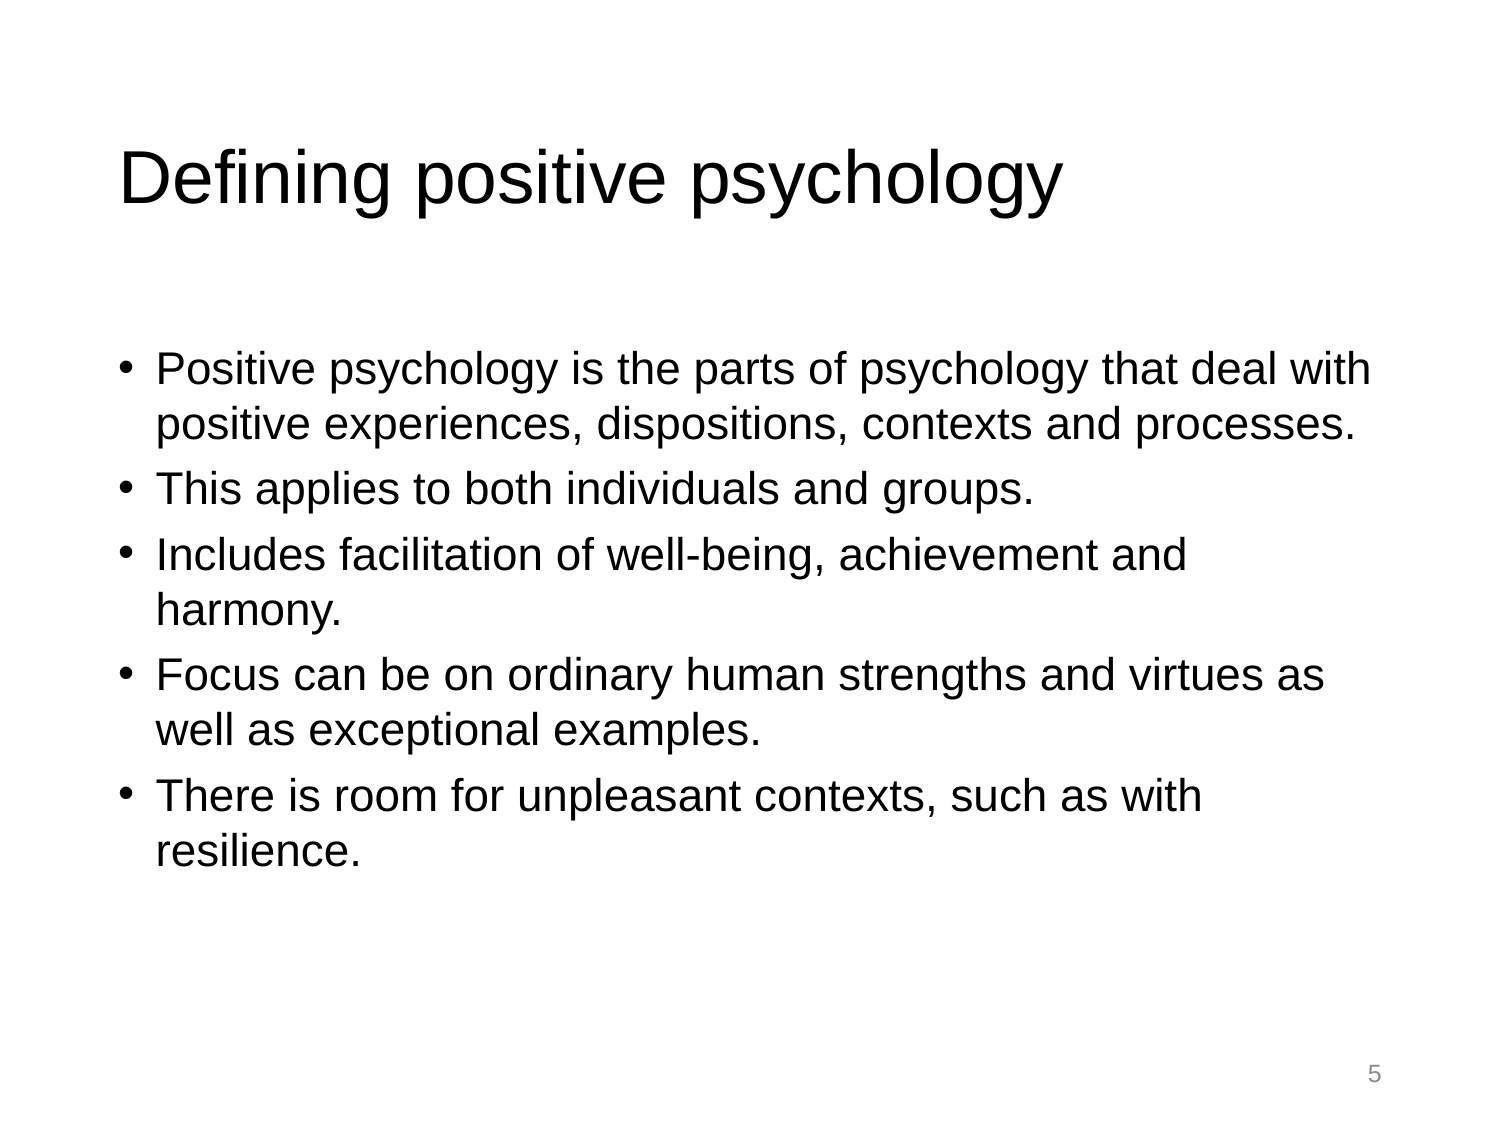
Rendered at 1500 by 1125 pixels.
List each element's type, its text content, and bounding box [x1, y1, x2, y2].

slide_number 5 [1059, 1042, 1397, 1103]
title Defining positive psychology [103, 70, 1397, 288]
list Positive psychology is the parts of psychology that deal with positive experiences, dispositions, contexts and processes. This applies to both individuals and groups. Includes facilitation of well-being, achievement and harmony. Focus can be on ordinary human strengths and virtues as well as exceptional examples. There is room for unpleasant contexts, such as with resilience. [103, 331, 1397, 1013]
